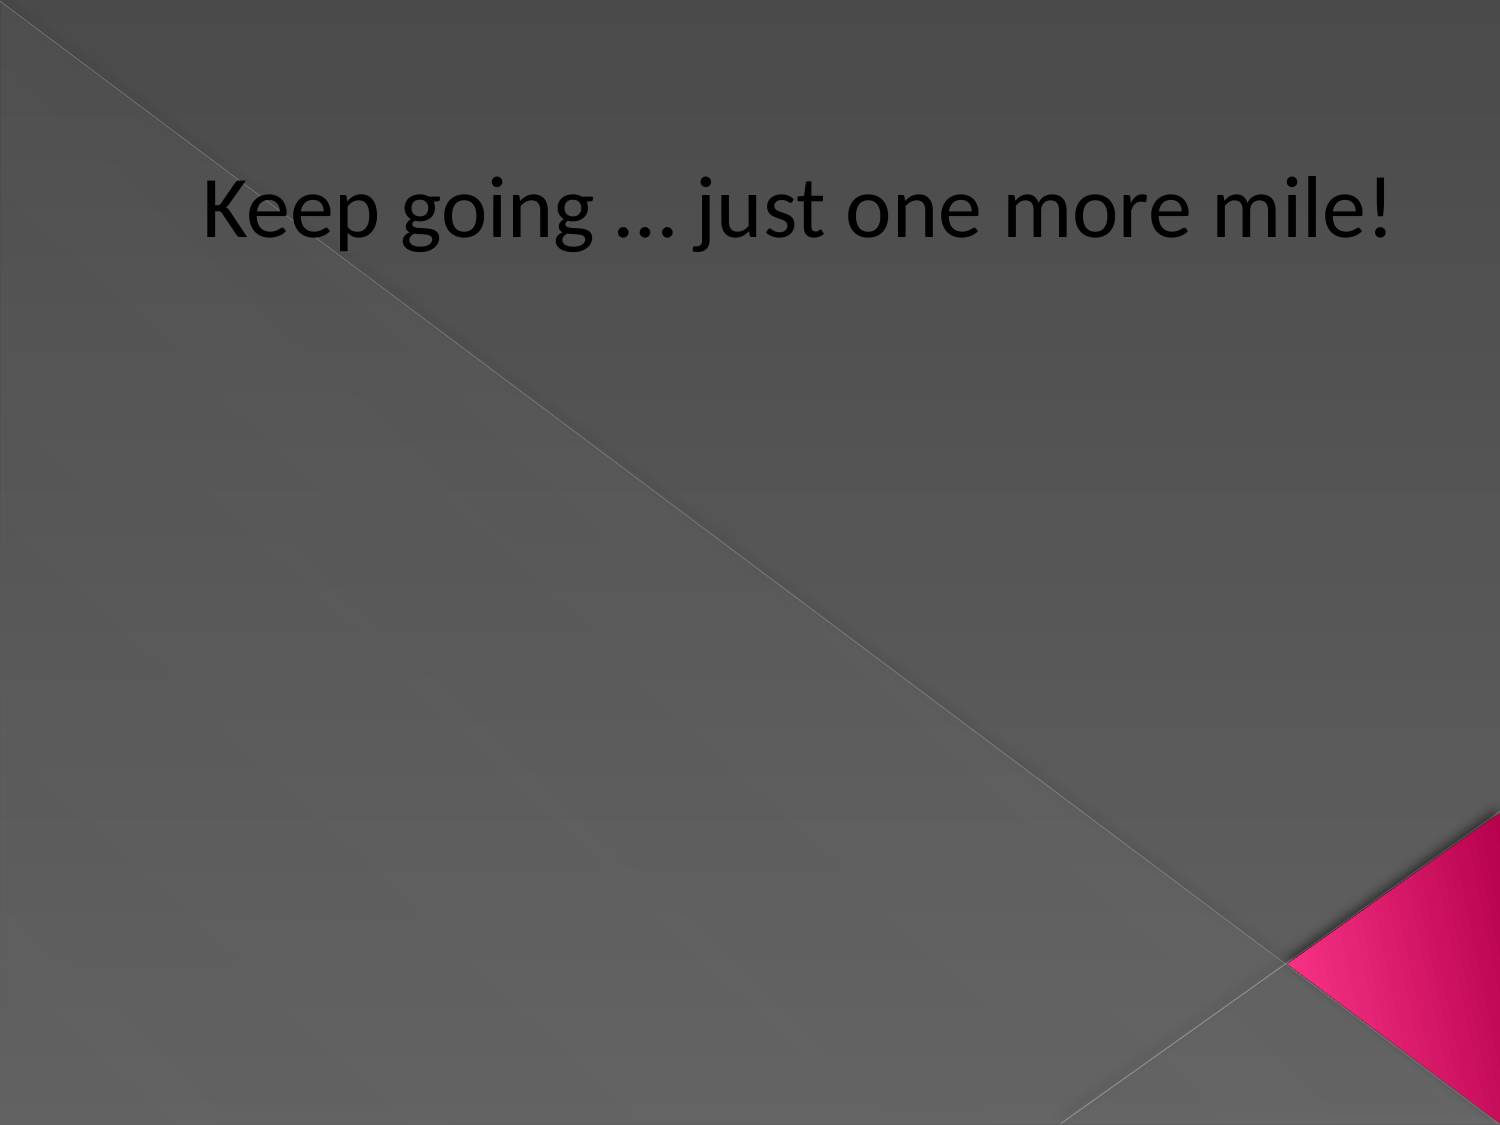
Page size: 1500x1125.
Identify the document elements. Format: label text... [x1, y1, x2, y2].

title Keep going … just one more mile! [88, 127, 1412, 369]
